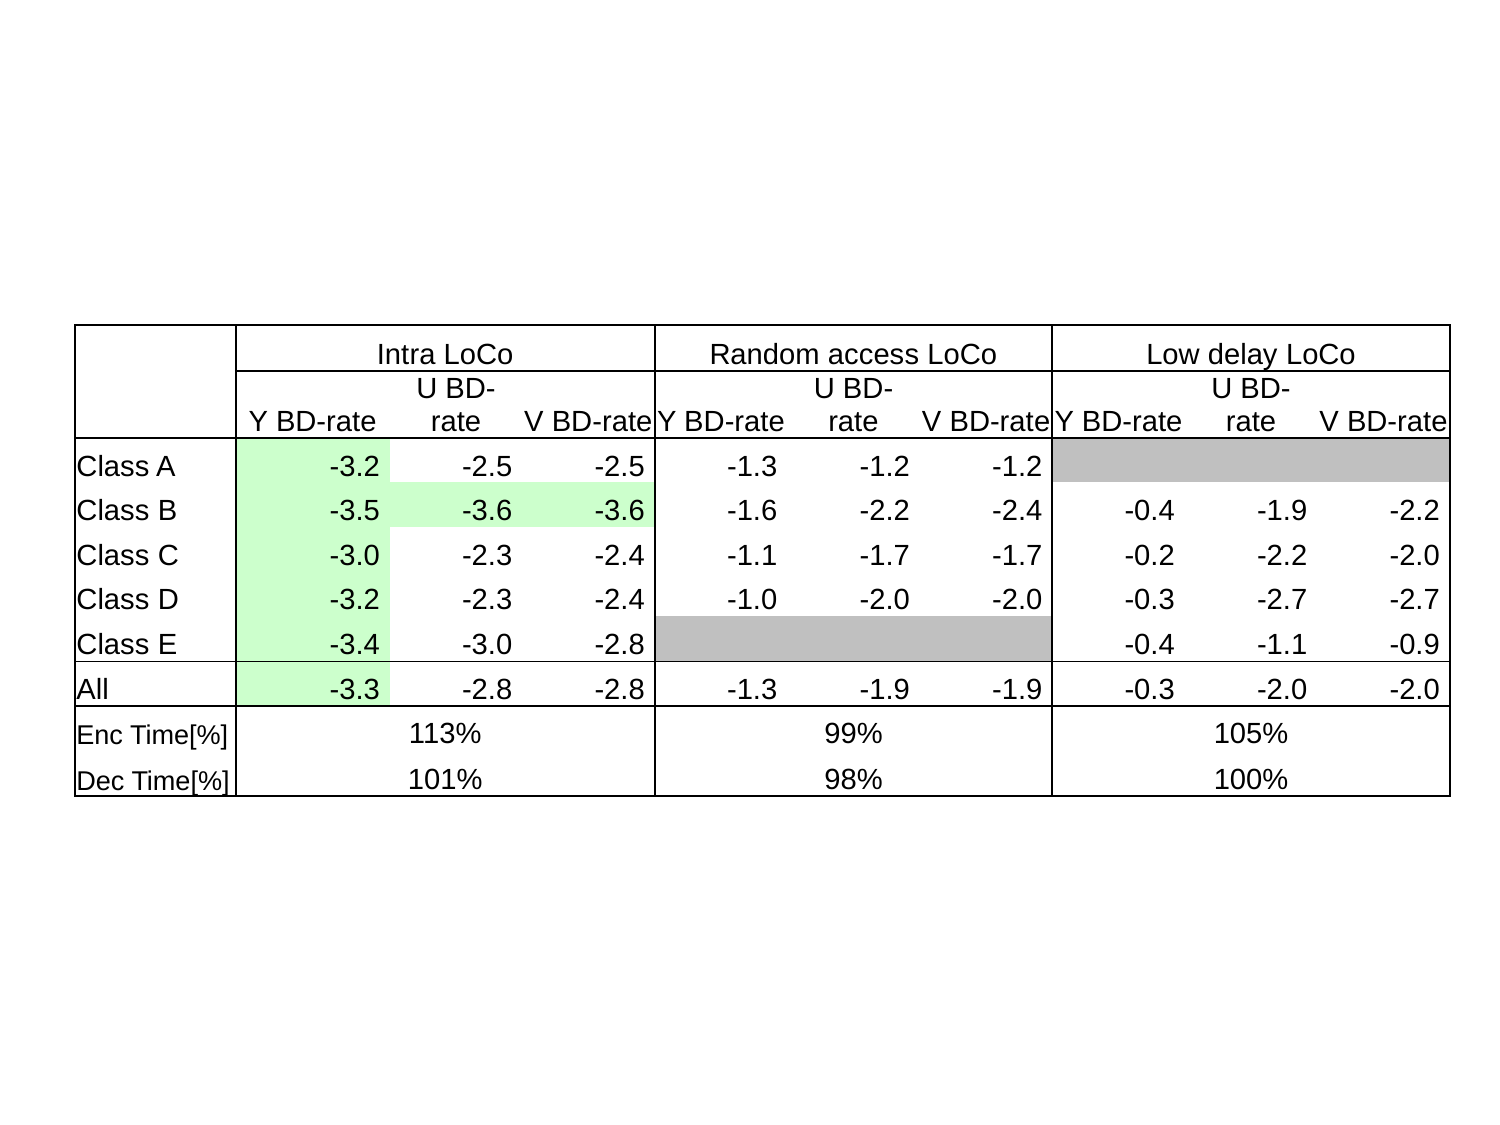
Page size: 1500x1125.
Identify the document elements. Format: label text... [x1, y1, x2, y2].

table_cell -2.0 [787, 572, 920, 616]
table_cell 100% [1053, 750, 1449, 795]
table_cell Class E [76, 616, 235, 661]
table_cell 98% [656, 750, 1051, 795]
table_cell -0.4 [1053, 616, 1185, 661]
table_cell -0.3 [1053, 662, 1185, 705]
table_cell -3.0 [390, 616, 522, 661]
table_cell -2.8 [522, 662, 654, 705]
table_cell -2.2 [1185, 527, 1317, 572]
table_cell Y BD-rate [237, 372, 390, 437]
table_header [76, 326, 235, 437]
table_cell -2.0 [1317, 662, 1449, 705]
table_cell -1.1 [1185, 616, 1317, 661]
table_cell -0.3 [1053, 572, 1185, 616]
table_cell -2.5 [390, 439, 522, 482]
table_cell -1.2 [920, 439, 1051, 482]
table_cell All [76, 662, 235, 705]
table_cell -1.0 [656, 572, 787, 616]
table_cell Enc Time[%] [76, 707, 235, 750]
table_cell [1317, 439, 1449, 482]
table_cell -0.4 [1053, 482, 1185, 527]
table_cell 105% [1053, 707, 1449, 750]
table_cell -2.0 [1317, 527, 1449, 572]
table_cell U BD-rate [787, 372, 920, 437]
table_cell -2.4 [920, 482, 1051, 527]
table_cell -3.2 [237, 572, 390, 616]
table_cell -0.2 [1053, 527, 1185, 572]
table_cell -3.5 [237, 482, 390, 527]
table_cell Class C [76, 527, 235, 572]
table_cell [920, 616, 1051, 661]
table_cell -2.2 [1317, 482, 1449, 527]
table_cell -2.4 [522, 572, 654, 616]
table_cell -1.7 [787, 527, 920, 572]
table_cell -1.9 [1185, 482, 1317, 527]
table_cell 101% [237, 750, 654, 795]
table_cell -2.8 [390, 662, 522, 705]
table_cell -1.6 [656, 482, 787, 527]
table_cell -1.3 [656, 662, 787, 705]
table_cell -3.4 [237, 616, 390, 661]
table_header Low delay LoCo [1053, 326, 1449, 370]
table_cell [787, 616, 920, 661]
table_cell -1.3 [656, 439, 787, 482]
table_cell Y BD-rate [1053, 372, 1185, 437]
table_cell -1.2 [787, 439, 920, 482]
table_cell -3.3 [237, 662, 390, 705]
table_cell Y BD-rate [656, 372, 787, 437]
table_cell V BD-rate [920, 372, 1051, 437]
table_cell -2.0 [1185, 662, 1317, 705]
table_cell -3.6 [390, 482, 522, 527]
table_cell -2.8 [522, 616, 654, 661]
table_cell -2.5 [522, 439, 654, 482]
table_cell -2.7 [1185, 572, 1317, 616]
table_cell -1.7 [920, 527, 1051, 572]
table_cell -3.0 [237, 527, 390, 572]
table_cell -3.6 [522, 482, 654, 527]
table_cell -1.9 [787, 662, 920, 705]
table_cell V BD-rate [522, 372, 654, 437]
table_cell V BD-rate [1317, 372, 1449, 437]
table_cell -2.4 [522, 527, 654, 572]
table_cell [1185, 439, 1317, 482]
table_header Random access LoCo [656, 326, 1051, 370]
table_cell -0.9 [1317, 616, 1449, 661]
table_cell -2.3 [390, 572, 522, 616]
table_cell -1.9 [920, 662, 1051, 705]
table_cell -3.2 [237, 439, 390, 482]
table_cell 113% [237, 707, 654, 750]
table_cell [656, 616, 787, 661]
table_cell [1053, 439, 1185, 482]
table_header Intra LoCo [237, 326, 654, 370]
table_cell Class A [76, 439, 235, 482]
table_cell -2.0 [920, 572, 1051, 616]
table_cell Class D [76, 572, 235, 616]
table_cell -2.3 [390, 527, 522, 572]
table_cell 99% [656, 707, 1051, 750]
table_cell U BD-rate [1185, 372, 1317, 437]
table_cell U BD-rate [390, 372, 522, 437]
table_cell -1.1 [656, 527, 787, 572]
table_cell -2.2 [787, 482, 920, 527]
table_cell Class B [76, 482, 235, 527]
table_cell Dec Time[%] [76, 750, 235, 795]
table_cell -2.7 [1317, 572, 1449, 616]
